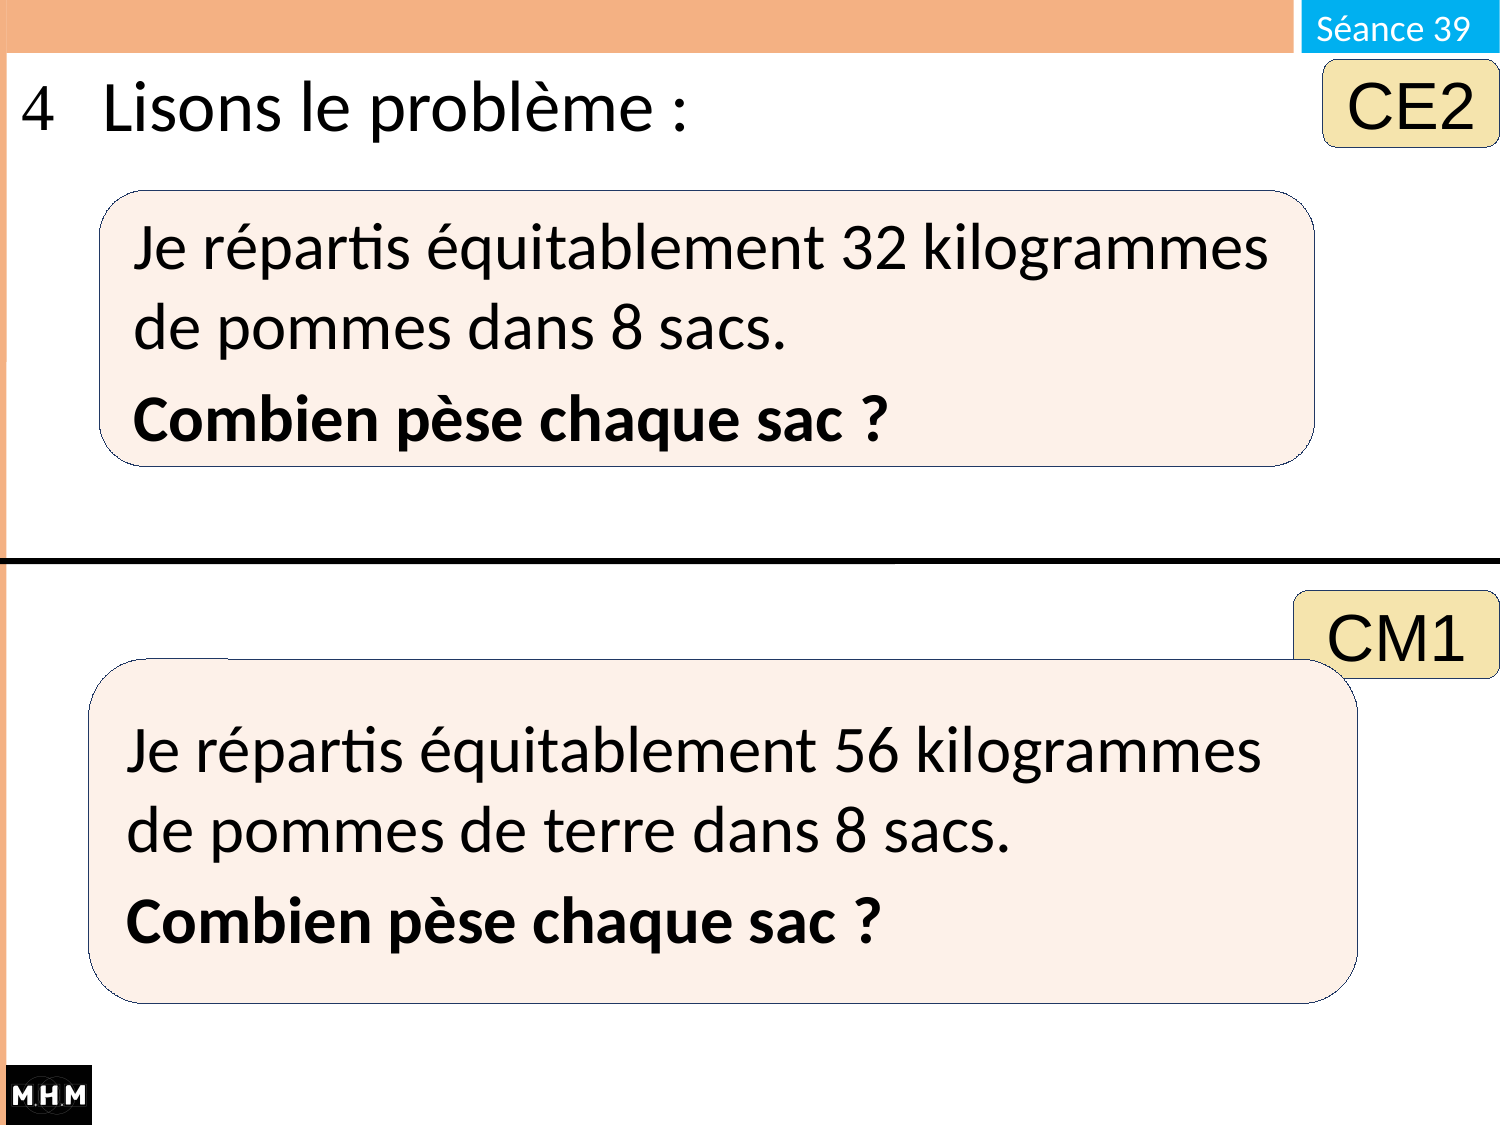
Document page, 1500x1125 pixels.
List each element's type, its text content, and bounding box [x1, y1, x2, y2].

text_box Je répartis équitablement 56 kilogrammes de pommes de terre dans 8 sacs. Combien pèse chaque sac ? [88, 658, 1358, 1004]
text_box CE2 [1322, 59, 1500, 148]
title Lisons le problème : [87, 32, 1381, 157]
text_box Je répartis équitablement 32 kilogrammes de pommes dans 8 sacs. Combien pèse chaque sac ? [99, 190, 1315, 467]
picture [6, 1065, 92, 1125]
text_box CM1 [1293, 590, 1500, 679]
